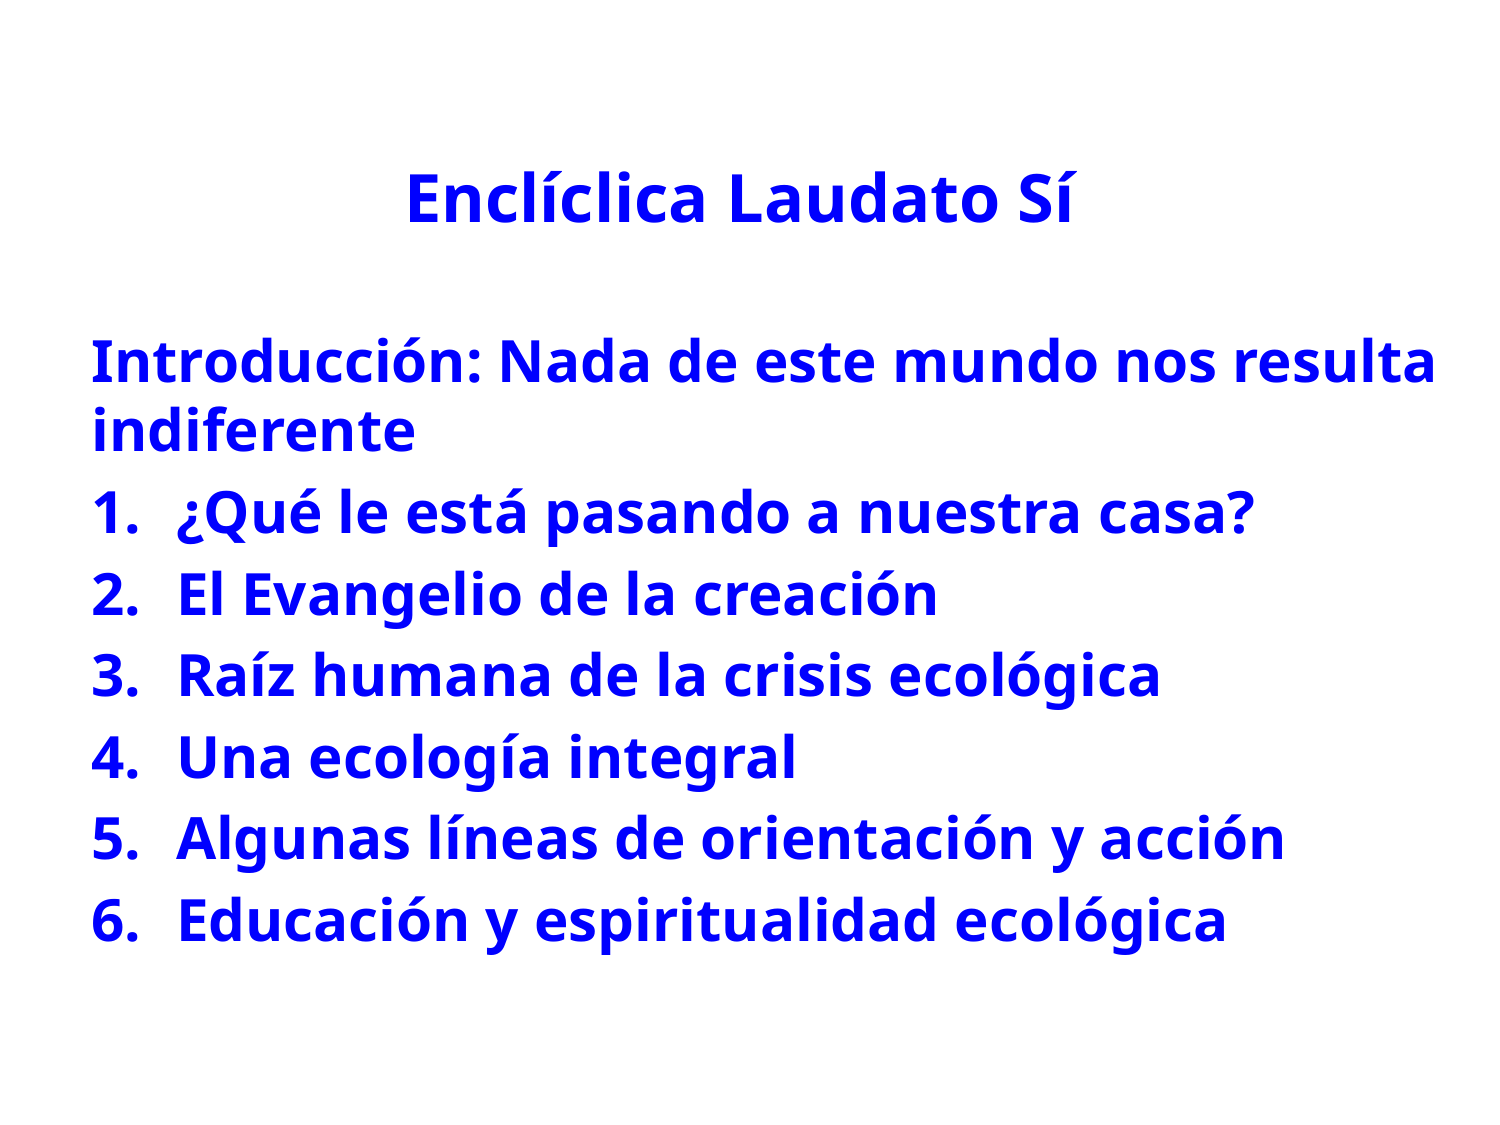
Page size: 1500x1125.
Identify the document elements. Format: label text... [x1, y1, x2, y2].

title Enclíclica Laudato Sí [64, 101, 1415, 290]
list Introducción: Nada de este mundo nos resulta indiferente ¿Qué le está pasando a nuestra casa? El Evangelio de la creación Raíz humana de la crisis ecológica Una ecología integral Algunas líneas de orientación y acción Educación y espiritualidad ecológica [76, 316, 1461, 1125]
